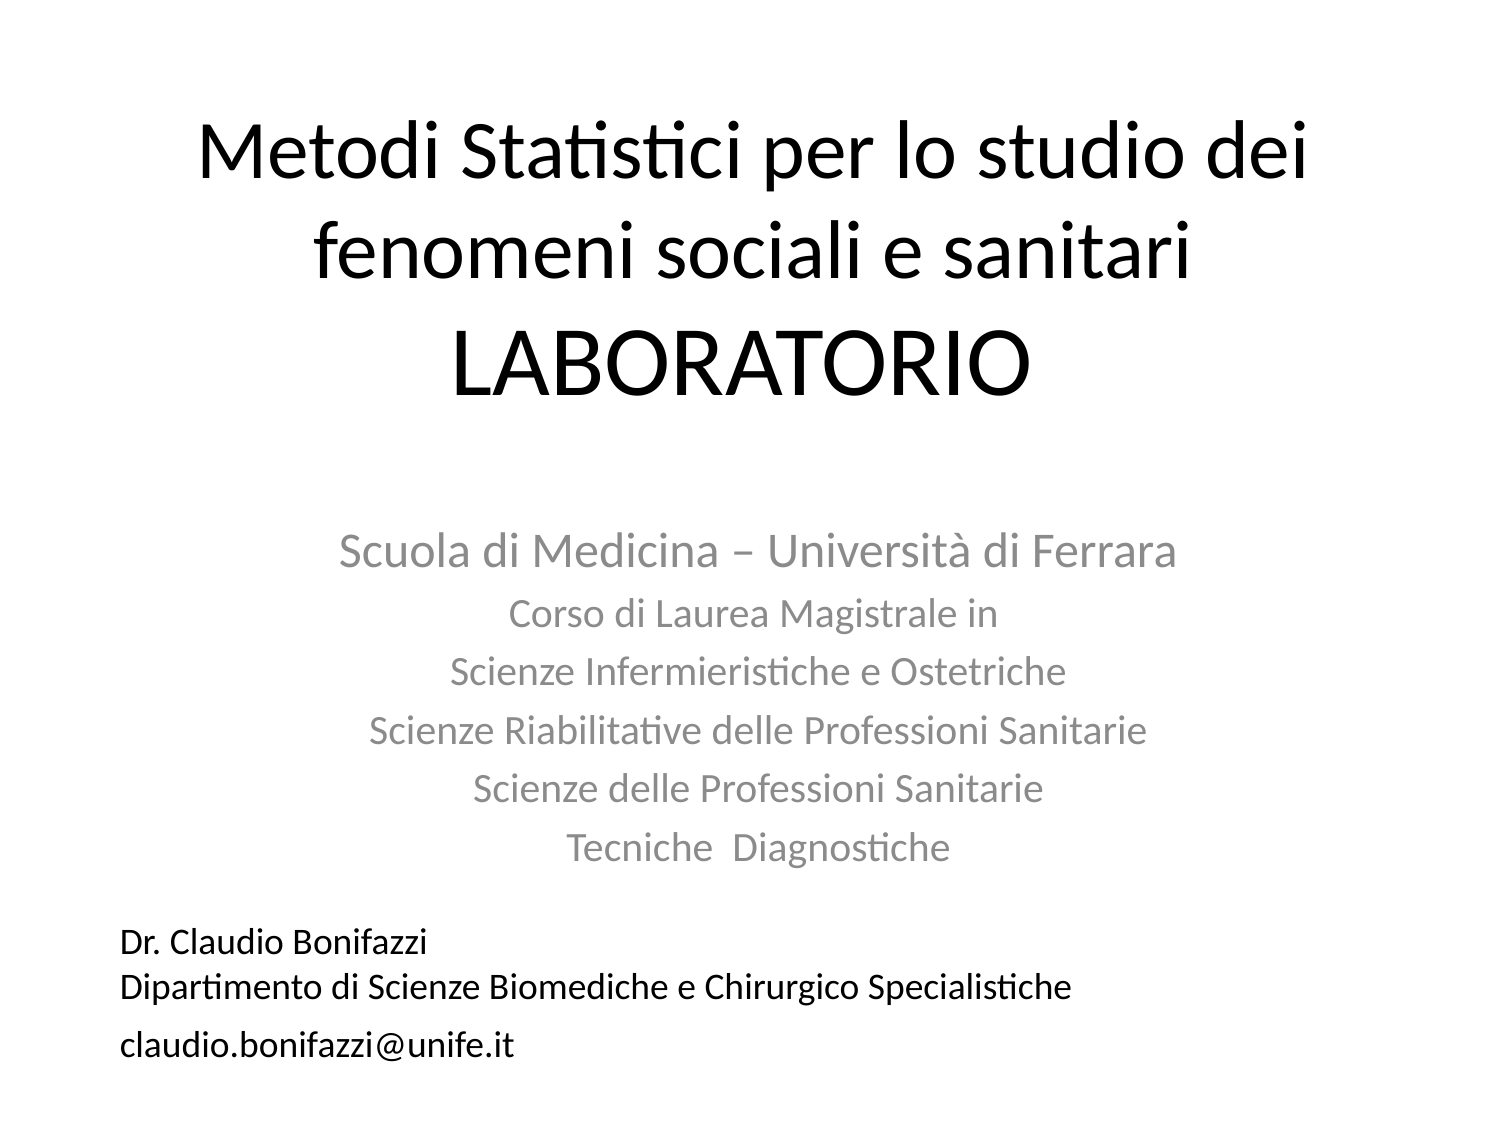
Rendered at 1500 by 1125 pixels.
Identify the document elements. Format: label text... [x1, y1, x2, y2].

title Metodi Statistici per lo studio dei fenomeni sociali e sanitari LABORATORIO [105, 64, 1402, 446]
subtitle Scuola di Medicina – Università di Ferrara Corso di Laurea Magistrale in Scienze Infermieristiche e Ostetriche Scienze Riabilitative delle Professioni Sanitarie Scienze delle Professioni Sanitarie Tecniche Diagnostiche [117, 509, 1400, 888]
text_box Dr. Claudio Bonifazzi Dipartimento di Scienze Biomediche e Chirurgico Specialistiche claudio.bonifazzi@unife.it [105, 909, 1412, 1073]
